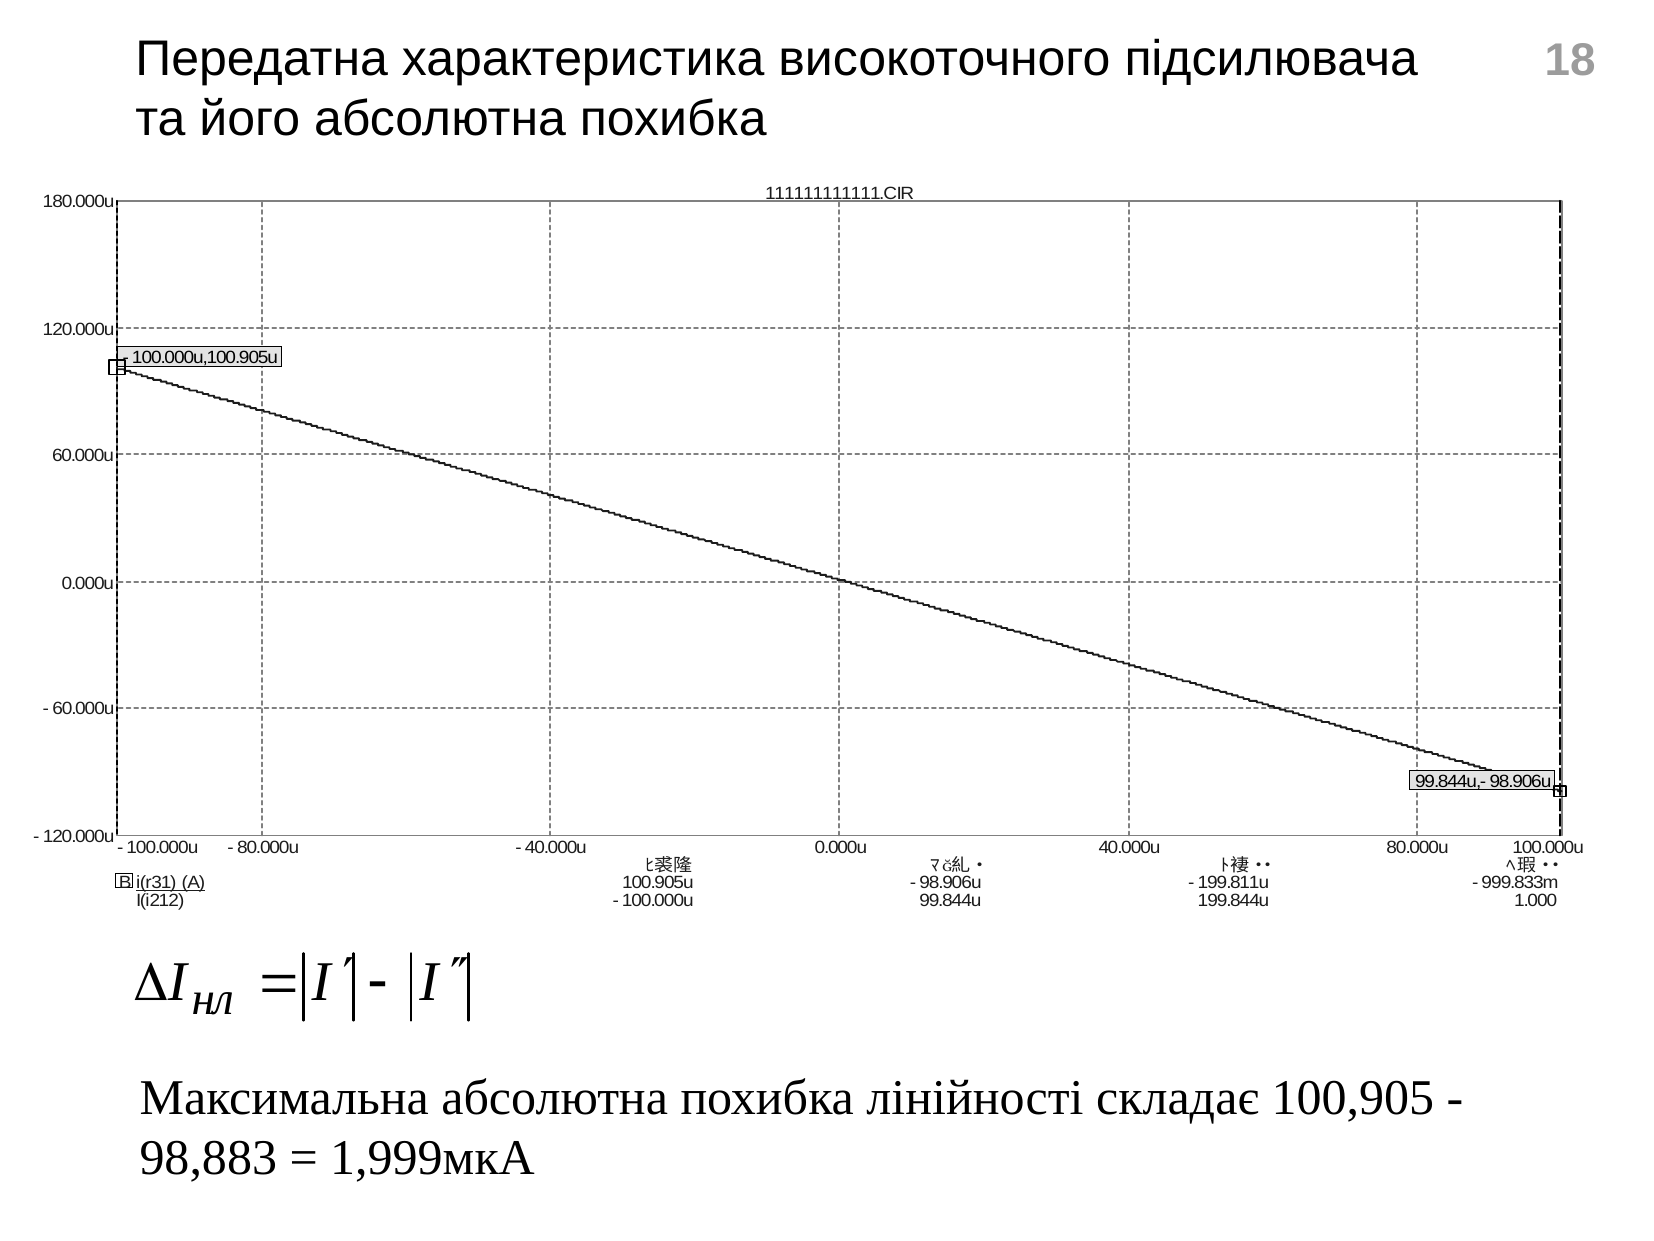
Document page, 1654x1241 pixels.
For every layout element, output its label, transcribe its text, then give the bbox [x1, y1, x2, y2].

text_box Передатна характеристика високоточного підсилювача та його абсолютна похибка [120, 17, 1465, 153]
text_box Максимальна абсолютна похибка лінійності складає 100,905 - 98,883 = 1,999мкА [124, 1057, 1539, 1192]
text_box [124, 939, 485, 1034]
picture [23, 182, 1584, 916]
